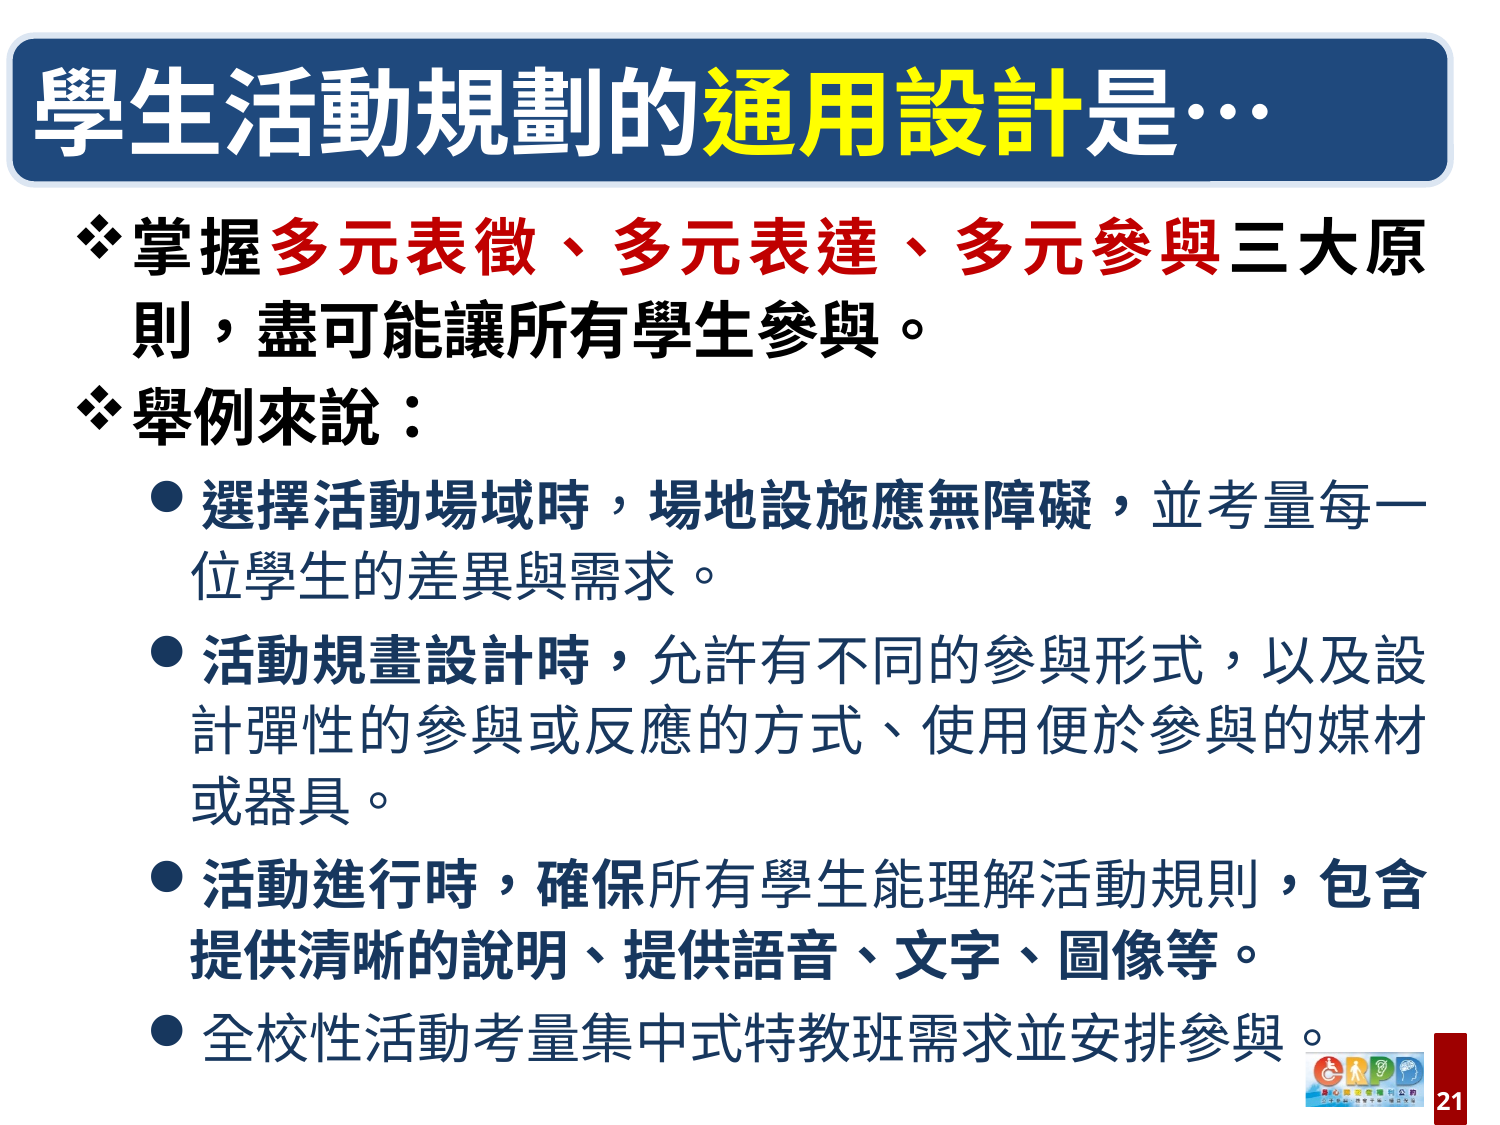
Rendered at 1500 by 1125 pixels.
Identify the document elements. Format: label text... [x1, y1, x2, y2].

slide_number 21 [1416, 1076, 1485, 1125]
text_box 學生活動規劃的通用設計是… [9, 35, 1451, 185]
picture [1305, 1091, 1416, 1107]
text_box 掌握多元表徵、多元表達、多元參與三大原則，盡可能讓所有學生參與。 舉例來說： 選擇活動場域時，場地設施應無障礙，並考量每一位學生的差異與需求。 活動規畫設計時，允許有不同的參與形式，以及設計彈性的參與或反應的方式、使用便於參與的媒材或器具。 活動進行時，確保所有學生能理解活動規則，包含提供清晰的說明、提供語音、文字、圖像等。 全校性活動考量集中式特教班需求並安排參與。 [55, 190, 1445, 1091]
